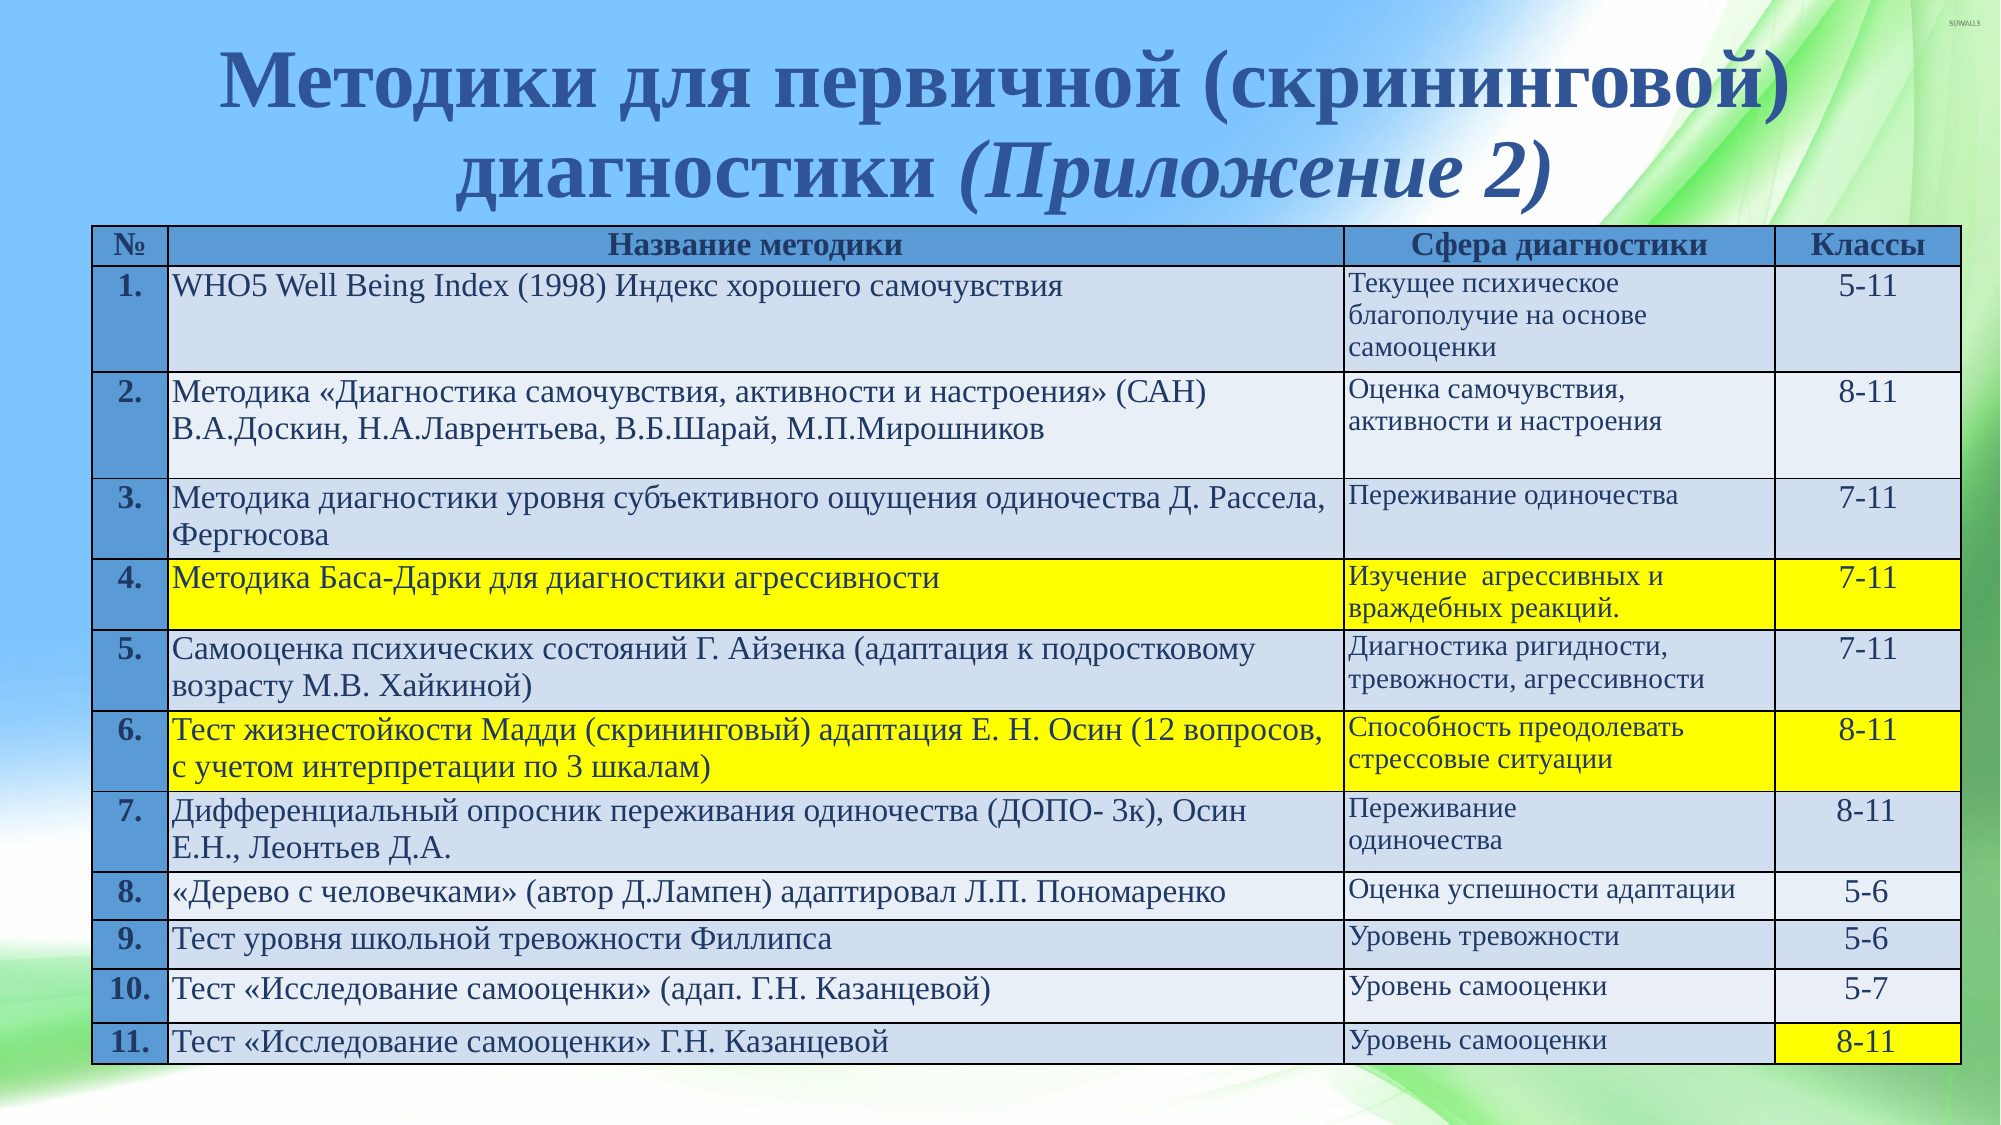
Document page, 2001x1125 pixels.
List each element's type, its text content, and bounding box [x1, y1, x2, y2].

table_cell 8-11 [1776, 792, 1960, 871]
table_cell 5-6 [1776, 921, 1960, 968]
table_cell Тест жизнестойкости Мадди (скрининговый) адаптация Е. Н. Осин (12 вопросов, с учетом интерпретации по 3 шкалам) [169, 712, 1343, 791]
table_cell Уровень самооценки [1345, 1024, 1774, 1063]
table_cell 5-7 [1776, 970, 1960, 1022]
table_cell Уровень самооценки [1345, 970, 1774, 1022]
table_cell 10. [93, 970, 167, 1022]
table_cell Переживание одиночества [1345, 792, 1774, 871]
picture [0, 0, 2001, 1125]
table_cell 8. [93, 873, 167, 919]
table_cell Дифференциальный опросник переживания одиночества (ДОПО- 3к), Осин Е.Н., Леонтьев Д.А. [169, 792, 1343, 871]
table_cell 7-11 [1776, 560, 1960, 629]
table_cell 1. [93, 267, 167, 371]
table_cell 8-11 [1776, 1024, 1960, 1063]
table_cell 7. [93, 792, 167, 871]
table_cell 5. [93, 631, 167, 710]
table_cell 5-6 [1776, 873, 1960, 919]
table_cell 5-11 [1776, 267, 1960, 371]
table_cell Методика Баса-Дарки для диагностики агрессивности [169, 560, 1343, 629]
table_cell 2. [93, 373, 167, 478]
table_cell Тест «Исследование самооценки» Г.Н. Казанцевой [169, 1024, 1343, 1063]
table_header № [93, 227, 167, 265]
table_header Сфера диагностики [1345, 227, 1774, 265]
table_cell Методика «Диагностика самочувствия, активности и настроения» (САН) В.А.Доскин, Н.А.Лаврентьева, В.Б.Шарай, М.П.Мирошников [169, 373, 1343, 478]
table_cell Методика диагностики уровня субъективного ощущения одиночества Д. Рассела, Фергюсова [169, 479, 1343, 558]
table_cell 9. [93, 921, 167, 968]
table_cell 4. [93, 560, 167, 629]
table_cell Текущее психическое благополучие на основе самооценки [1345, 267, 1774, 371]
table_cell Переживание одиночества [1345, 479, 1774, 558]
table_cell Диагностика ригидности, тревожности, агрессивности [1345, 631, 1774, 710]
table_cell 11. [93, 1024, 167, 1063]
table_cell Тест «Исследование самооценки» (адап. Г.Н. Казанцевой) [169, 970, 1343, 1022]
table_cell WHO5 Well Being Index (1998) Индекс хорошего самочувствия [169, 267, 1343, 371]
table_cell Уровень тревожности [1345, 921, 1774, 968]
table_cell Оценка успешности адаптации [1345, 873, 1774, 919]
table_header Классы [1776, 227, 1960, 265]
table_cell 7-11 [1776, 631, 1960, 710]
table_cell Изучение агрессивных и враждебных реакций. [1345, 560, 1774, 629]
title Методики для первичной (скрининговой) диагностики (Приложение 2) [92, 28, 1919, 133]
table_cell 8-11 [1776, 373, 1960, 478]
table_header Название методики [169, 227, 1343, 265]
table_cell 6. [93, 712, 167, 791]
table_cell Оценка самочувствия, активности и настроения [1345, 373, 1774, 478]
table_cell 7-11 [1776, 479, 1960, 558]
table_cell Способность преодолевать стрессовые ситуации [1345, 712, 1774, 791]
table_cell 3. [93, 479, 167, 558]
table_cell 8-11 [1776, 712, 1960, 791]
table_cell Тест уровня школьной тревожности Филлипса [169, 921, 1343, 968]
table_cell «Дерево с человечками» (автор Д.Лампен) адаптировал Л.П. Пономаренко [169, 873, 1343, 919]
table_cell Самооценка психических состояний Г. Айзенка (адаптация к подростковому возрасту М.В. Хайкиной) [169, 631, 1343, 710]
